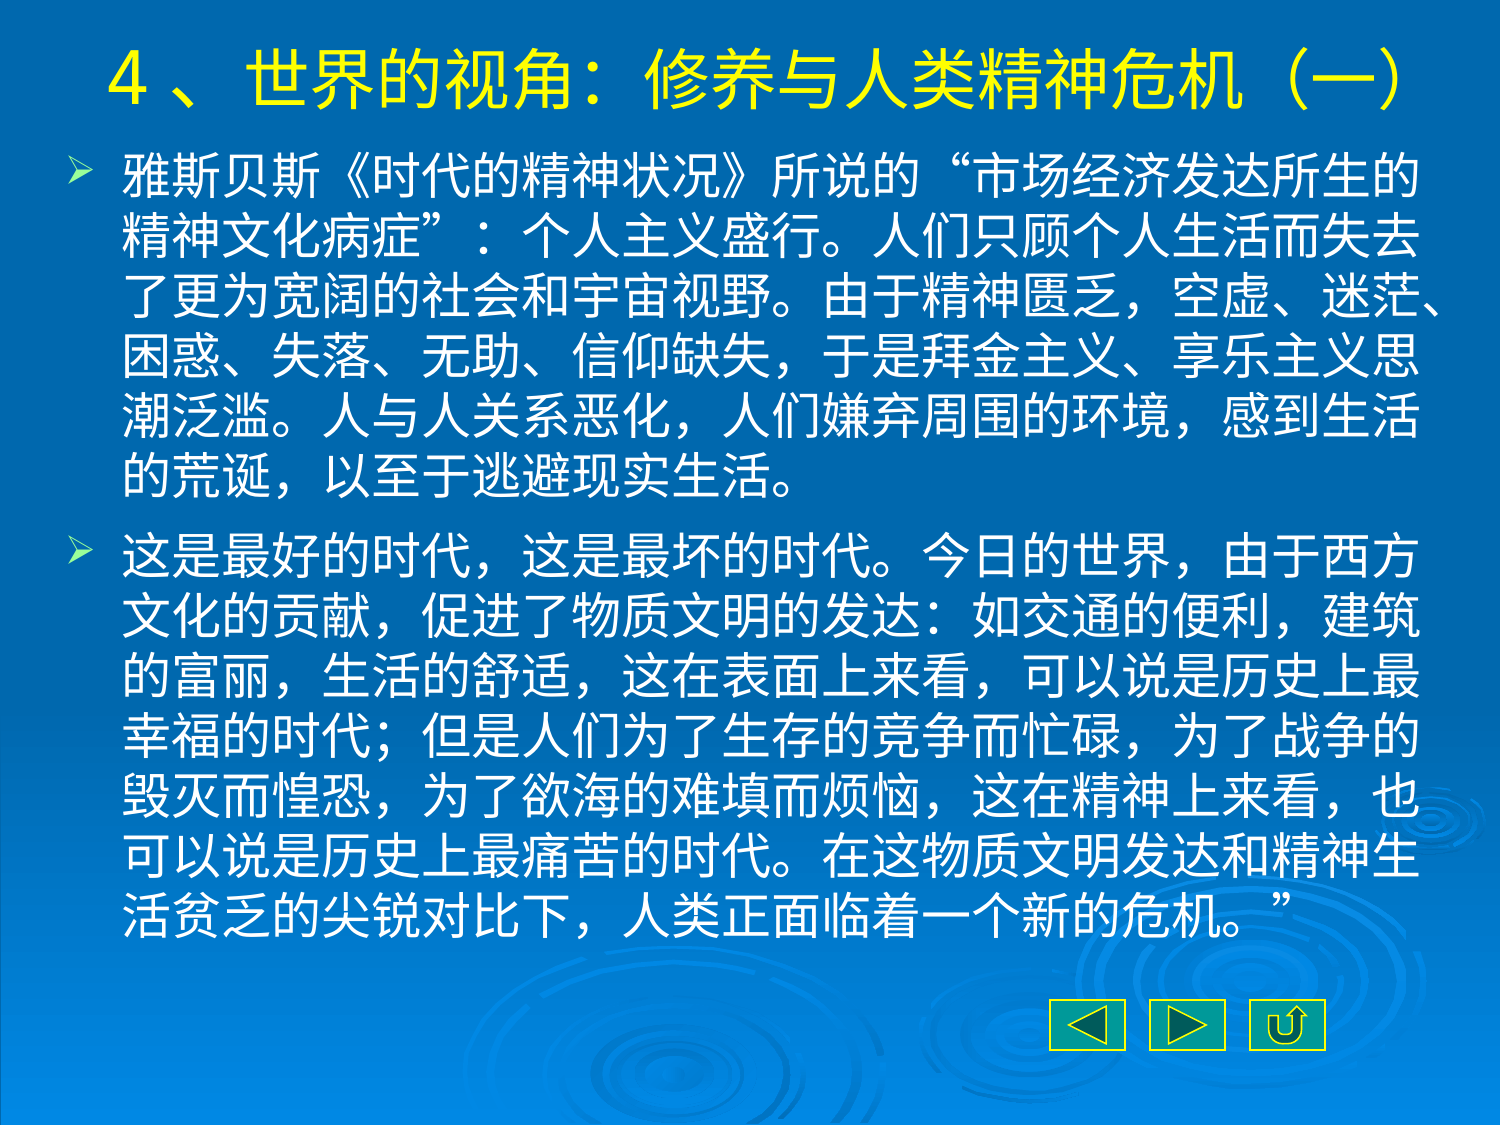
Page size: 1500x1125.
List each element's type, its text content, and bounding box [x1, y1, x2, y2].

text_box [1249, 999, 1325, 1051]
title 4、世界的视角：修养与人类精神危机（一） [49, 0, 1500, 151]
text_box [1149, 999, 1225, 1051]
text_box [1049, 999, 1125, 1051]
list 雅斯贝斯《时代的精神状况》所说的“市场经济发达所生的精神文化病症”：个人主义盛行。人们只顾个人生活而失去了更为宽阔的社会和宇宙视野。由于精神匮乏，空虚、迷茫、困惑、失落、无助、信仰缺失，于是拜金主义、享乐主义思潮泛滥。人与人关系恶化，人们嫌弃周围的环境，感到生活的荒诞，以至于逃避现实生活。 这是最好的时代，这是最坏的时代。今日的世界，由于西方文化的贡献，促进了物质文明的发达：如交通的便利，建筑的富丽，生活的舒适，这在表面上来看，可以说是历史上最幸福的时代；但是人们为了生存的竞争而忙碌，为了战争的毁灭而惶恐，为了欲海的难填而烦恼，这在精神上来看，也可以说是历史上最痛苦的时代。在这物质文明发达和精神生活贫乏的尖锐对比下，人类正面临着一个新的危机。” [49, 137, 1451, 951]
